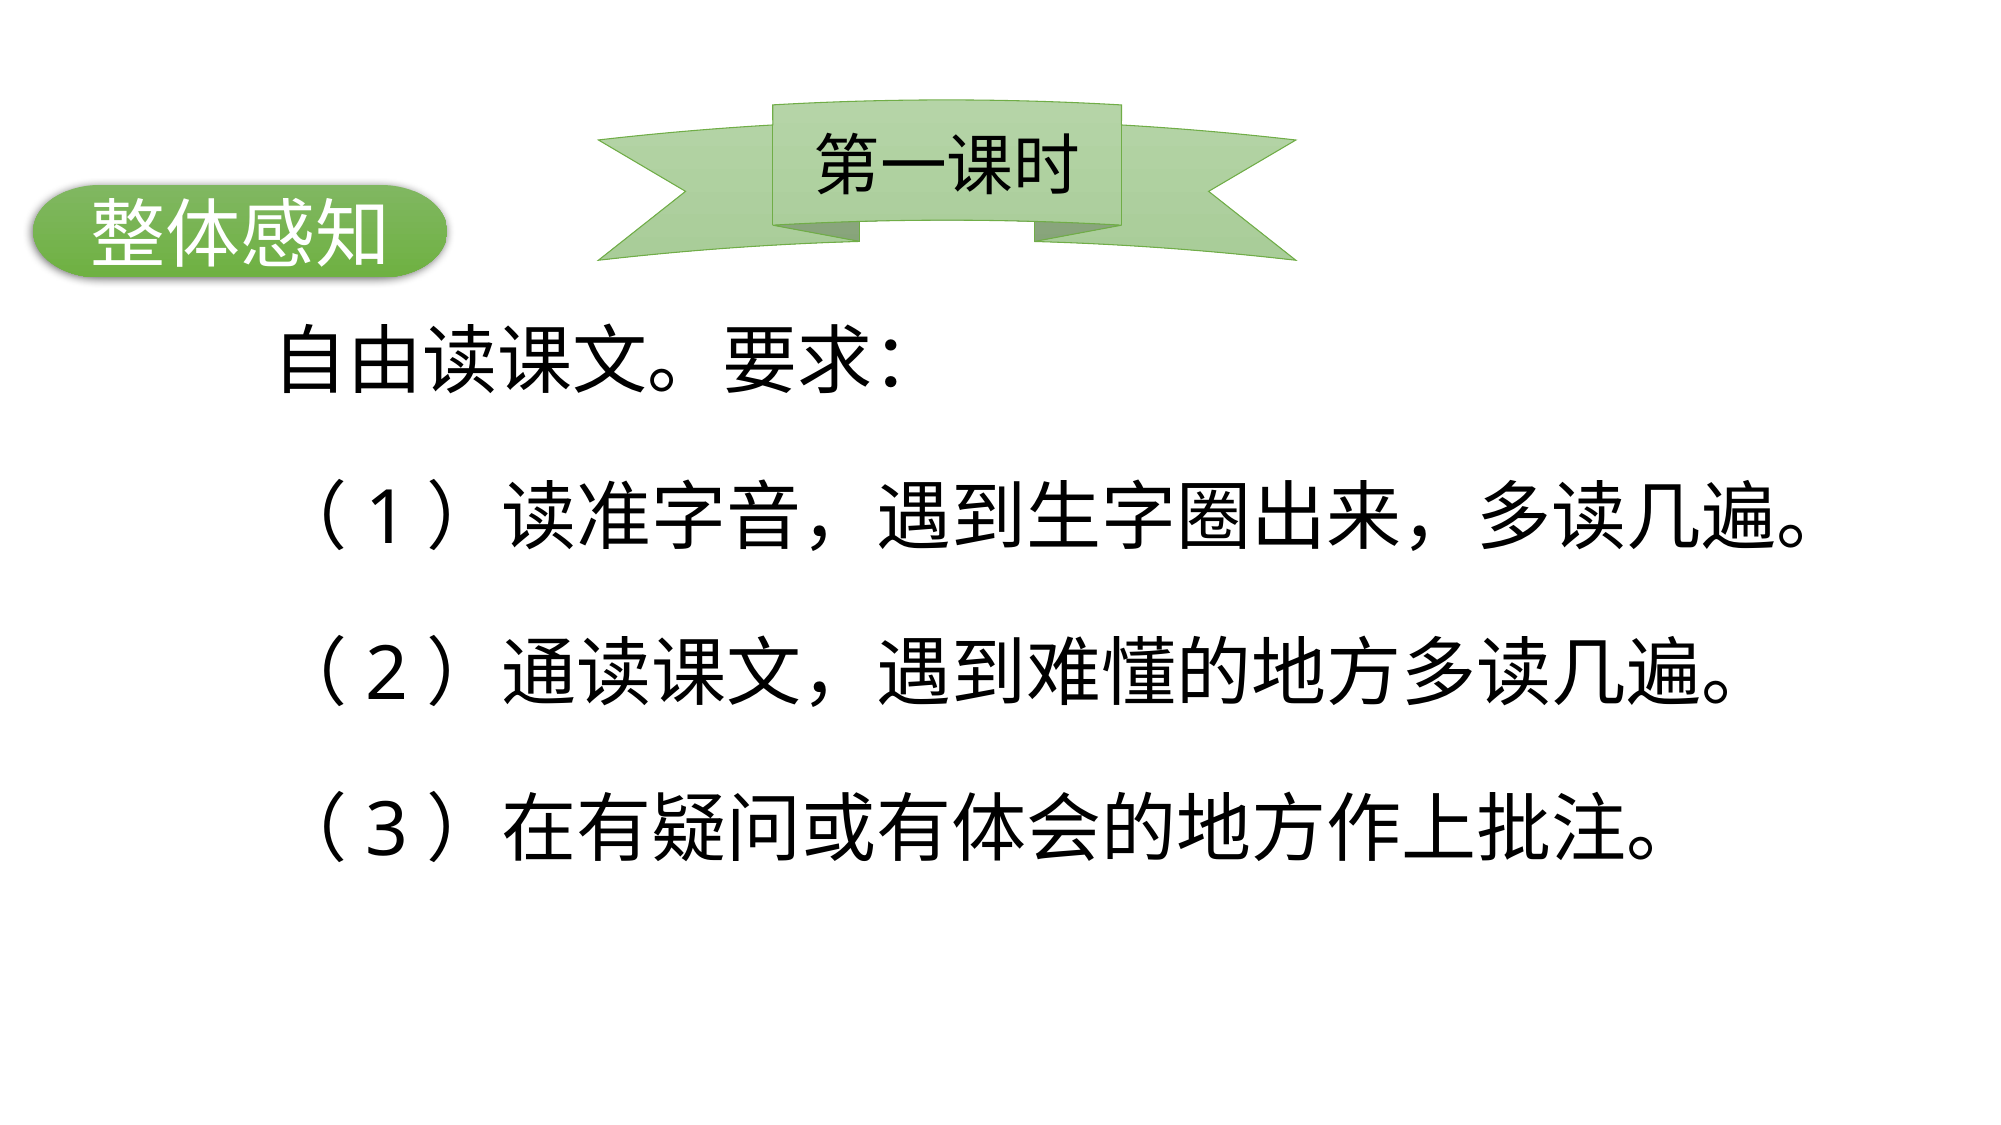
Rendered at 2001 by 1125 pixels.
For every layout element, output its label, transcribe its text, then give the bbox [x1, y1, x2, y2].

text_box 自由读课文。要求： （1）读准字音，遇到生字圈出来，多读几遍。 （2）通读课文，遇到难懂的地方多读几遍。 （3）在有疑问或有体会的地方作上批注。 [207, 260, 1793, 878]
text_box 第一课时 [596, 99, 1298, 261]
text_box 整体感知 [33, 184, 448, 278]
